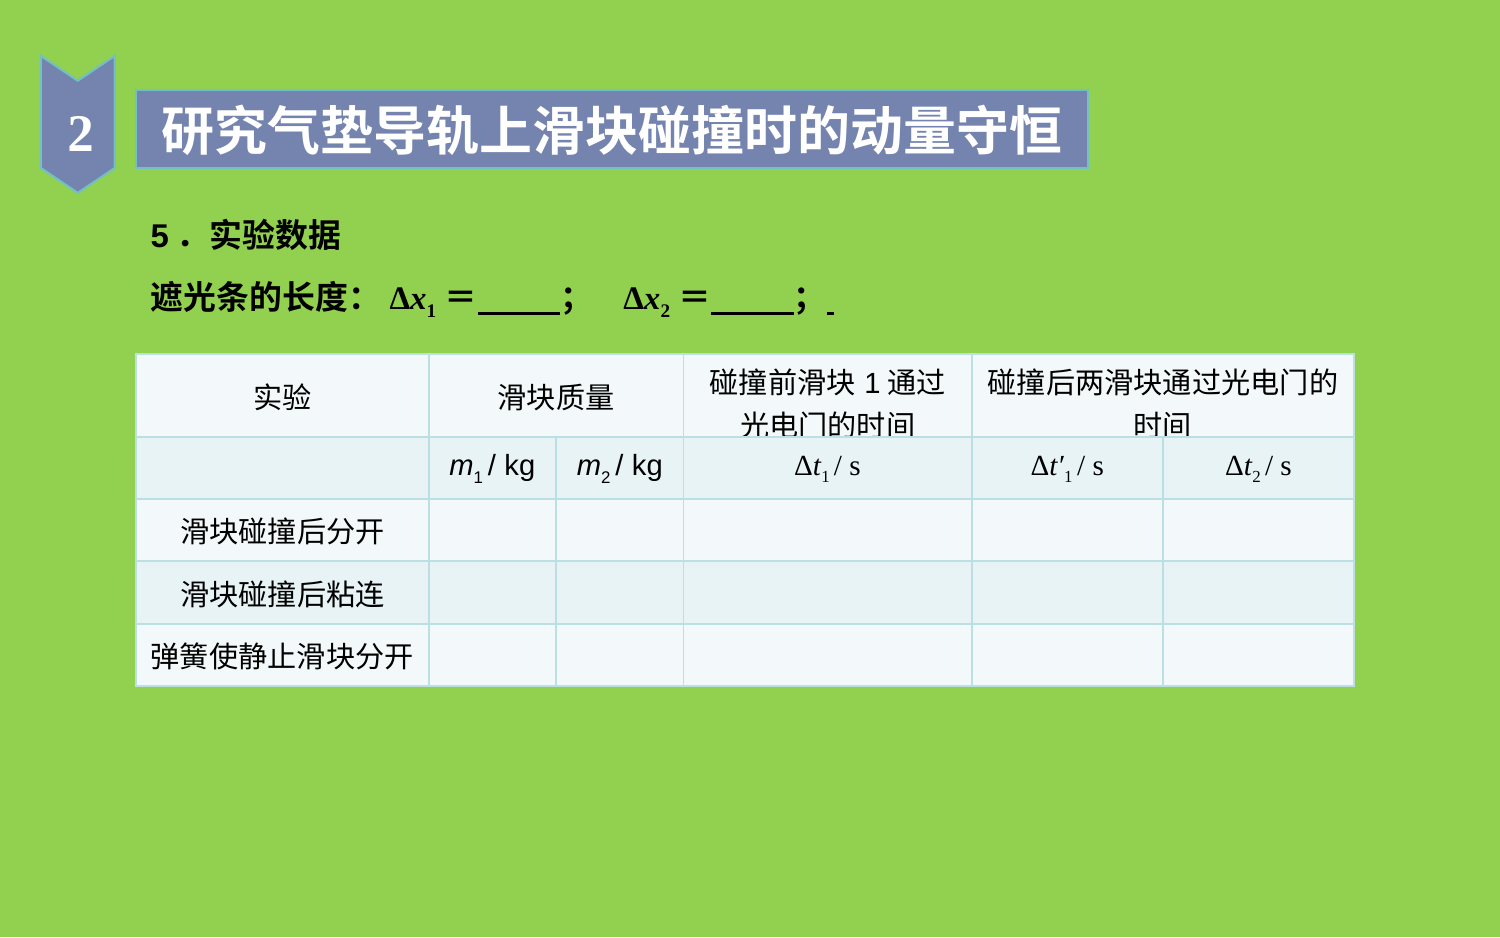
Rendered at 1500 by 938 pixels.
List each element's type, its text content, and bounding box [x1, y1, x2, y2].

table_cell [430, 500, 555, 560]
table_cell [684, 562, 971, 623]
table_cell Δt2 / s [1164, 438, 1353, 498]
table_cell 滑块碰撞后粘连 [137, 562, 428, 623]
table_cell [557, 625, 683, 685]
table_cell [557, 500, 683, 560]
table_cell 弹簧使静止滑块分开 [137, 625, 428, 685]
table_cell Δt′1 / s [973, 438, 1162, 498]
table_cell [973, 500, 1162, 560]
table_cell 滑块碰撞后分开 [137, 500, 428, 560]
table_cell [684, 625, 971, 685]
table_cell [137, 438, 428, 498]
table_cell [557, 562, 683, 623]
text_box 研究气垫导轨上滑块碰撞时的动量守恒 [135, 90, 1089, 169]
table_cell [973, 562, 1162, 623]
table_cell [1164, 562, 1353, 623]
table_header 滑块质量 [430, 355, 683, 436]
table_cell [430, 625, 555, 685]
table_cell [430, 562, 555, 623]
table_cell Δt1 / s [684, 438, 971, 498]
table_cell [684, 500, 971, 560]
text_box 5．实验数据 遮光条的长度：Δx1＝ ； Δx2＝ ； [135, 187, 1355, 340]
table_header 实验 [137, 355, 428, 436]
table_header 碰撞前滑块1通过光电门的时间 [684, 355, 971, 436]
table_header 碰撞后两滑块通过光电门的时间 [973, 355, 1353, 436]
table_cell [1164, 500, 1353, 560]
table_cell m2 / kg [557, 438, 683, 498]
table_cell [1164, 625, 1353, 685]
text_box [40, 55, 115, 194]
table_cell [973, 625, 1162, 685]
table_cell m1 / kg [430, 438, 555, 498]
